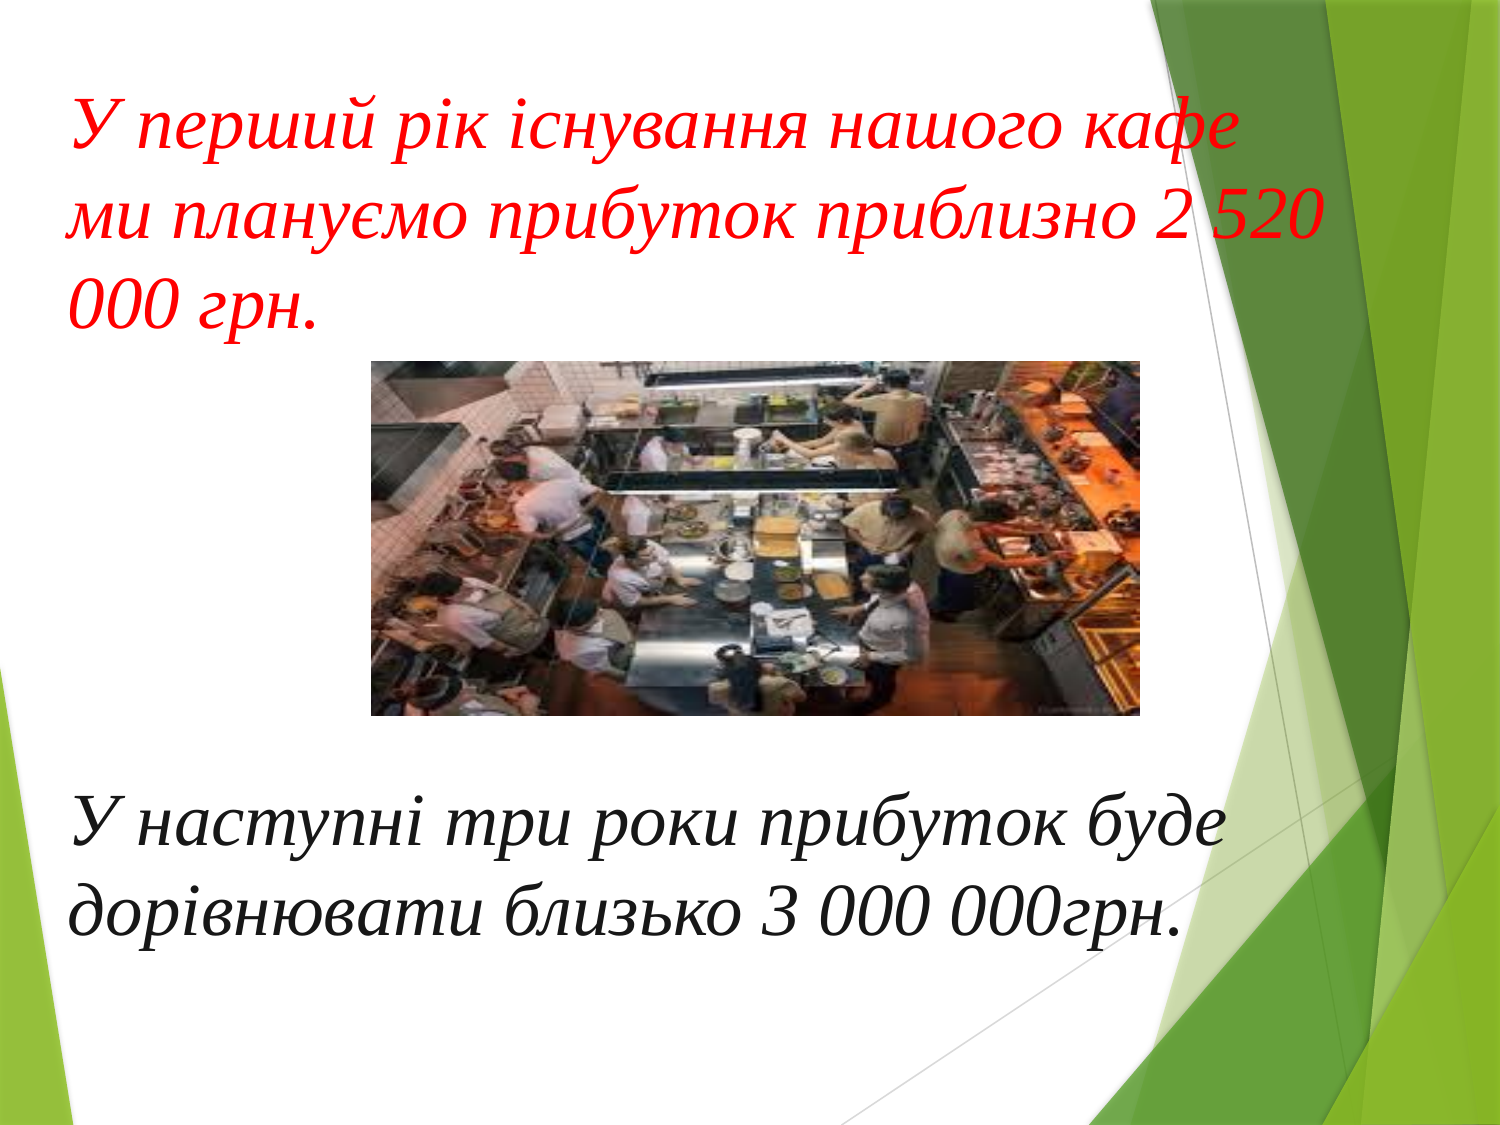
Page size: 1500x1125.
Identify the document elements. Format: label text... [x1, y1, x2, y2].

title У перший рік існування нашого кафе ми плануємо прибуток приблизно 2 520 000 грн. [52, 66, 1341, 388]
list У наступні три роки прибуток буде дорівнювати близько 3 000 000грн. [52, 763, 1292, 1125]
picture [371, 361, 1141, 717]
